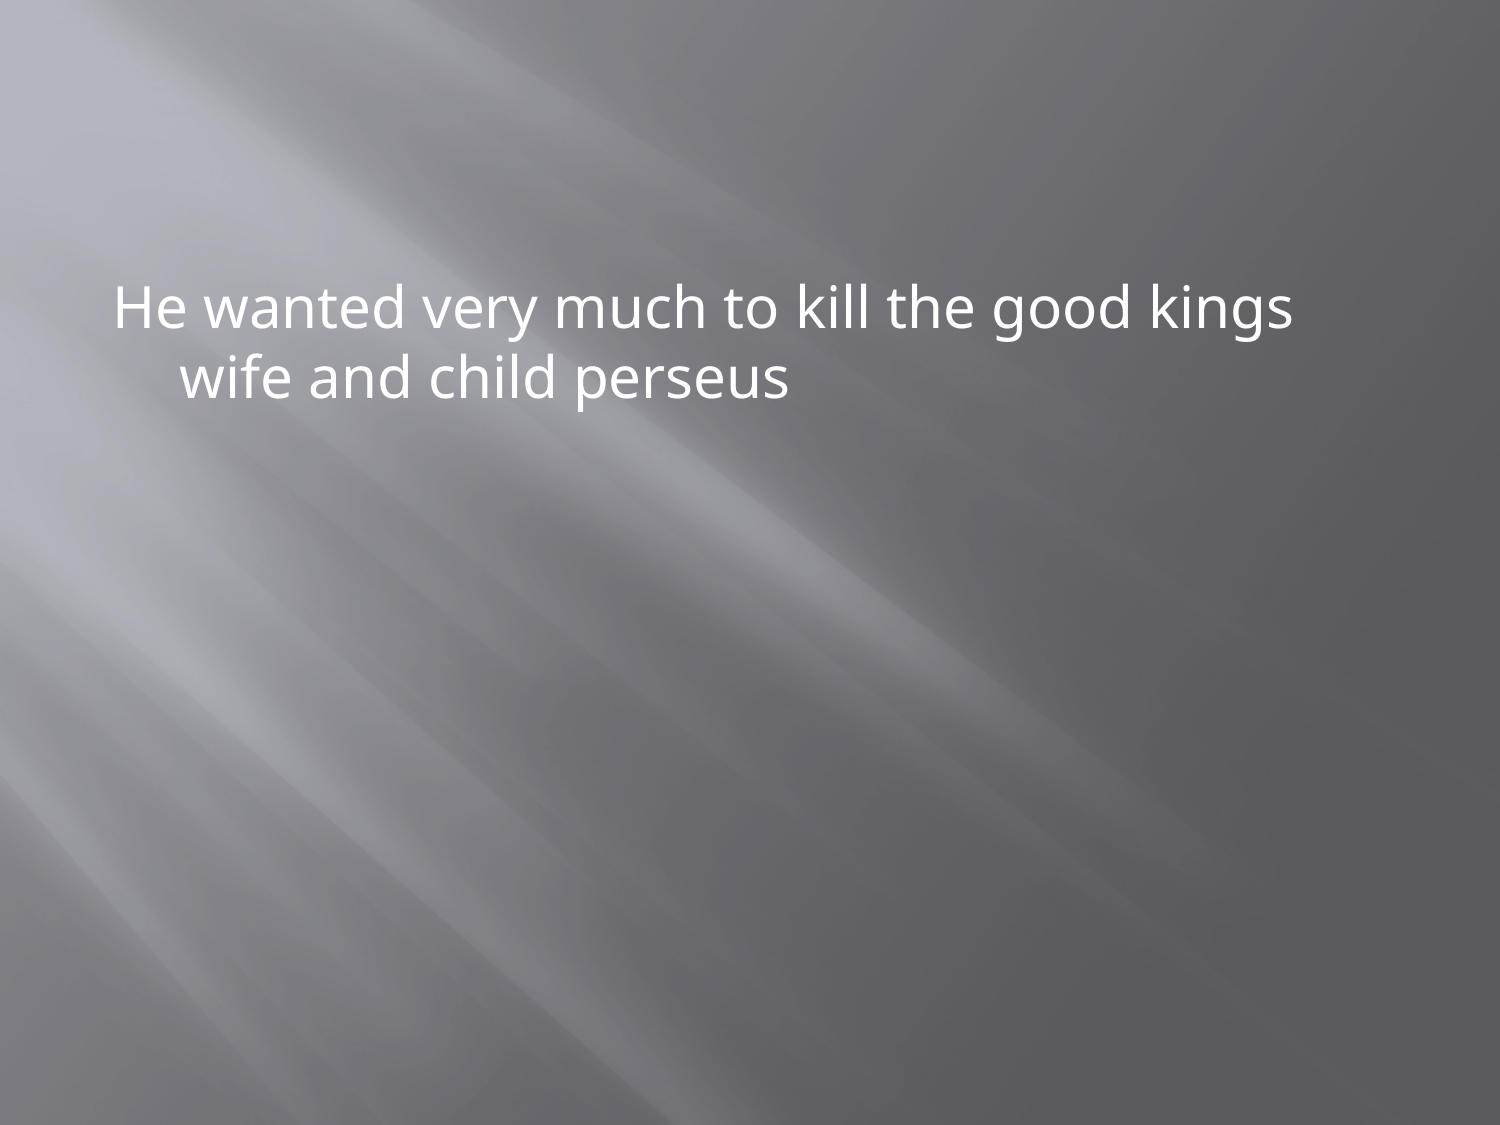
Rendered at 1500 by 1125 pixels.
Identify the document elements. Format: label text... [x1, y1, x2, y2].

list He wanted very much to kill the good kings wife and child perseus [75, 262, 1425, 1035]
